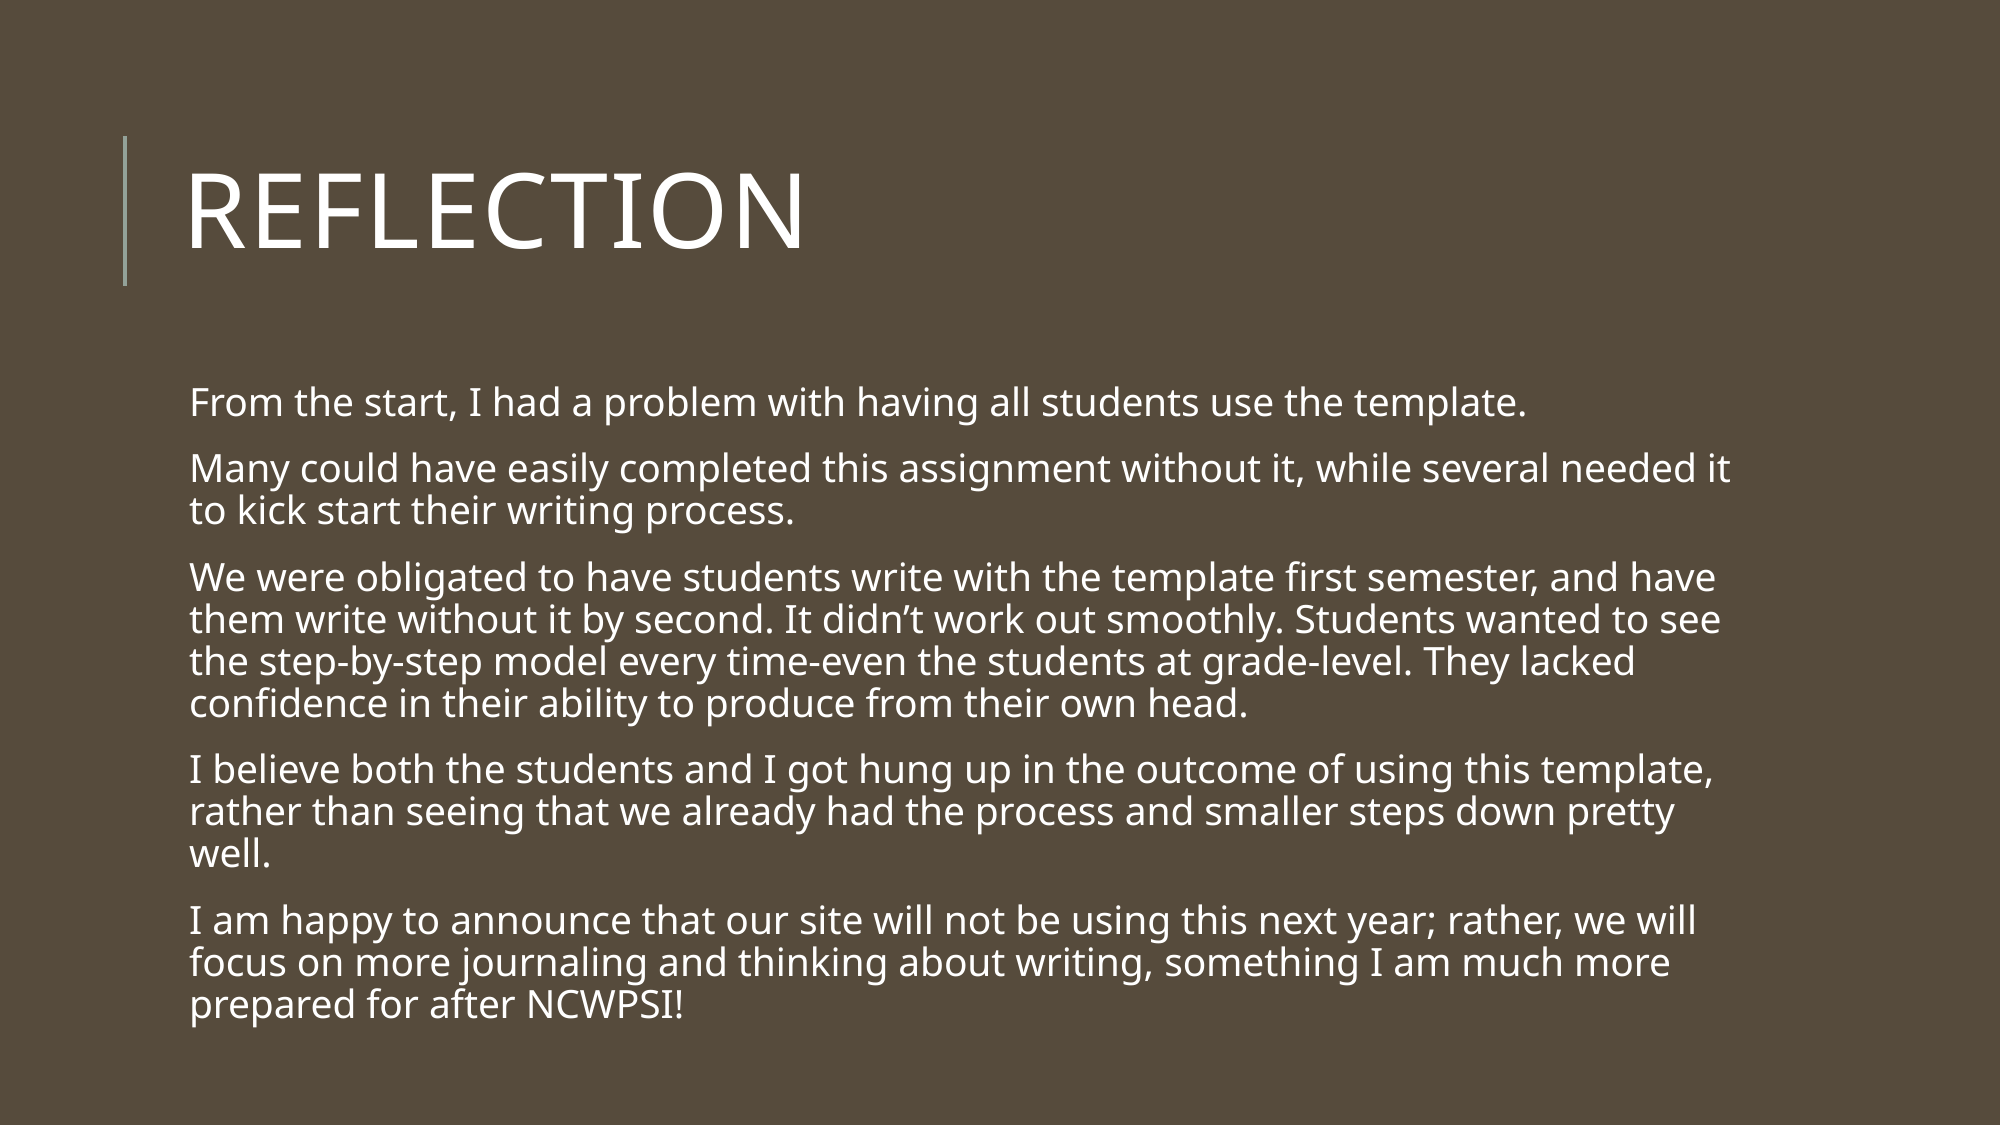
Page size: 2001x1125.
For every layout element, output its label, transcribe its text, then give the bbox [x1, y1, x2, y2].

list From the start, I had a problem with having all students use the template. Many could have easily completed this assignment without it, while several needed it to kick start their writing process. We were obligated to have students write with the template first semester, and have them write without it by second. It didn’t work out smoothly. Students wanted to see the step-by-step model every time-even the students at grade-level. They lacked confidence in their ability to produce from their own head. I believe both the students and I got hung up in the outcome of using this template, rather than seeing that we already had the process and smaller steps down pretty well. I am happy to announce that our site will not be using this next year; rather, we will focus on more journaling and thinking about writing, something I am much more prepared for after NCWPSI! [168, 375, 1763, 1035]
title Reflection [168, 96, 1763, 342]
